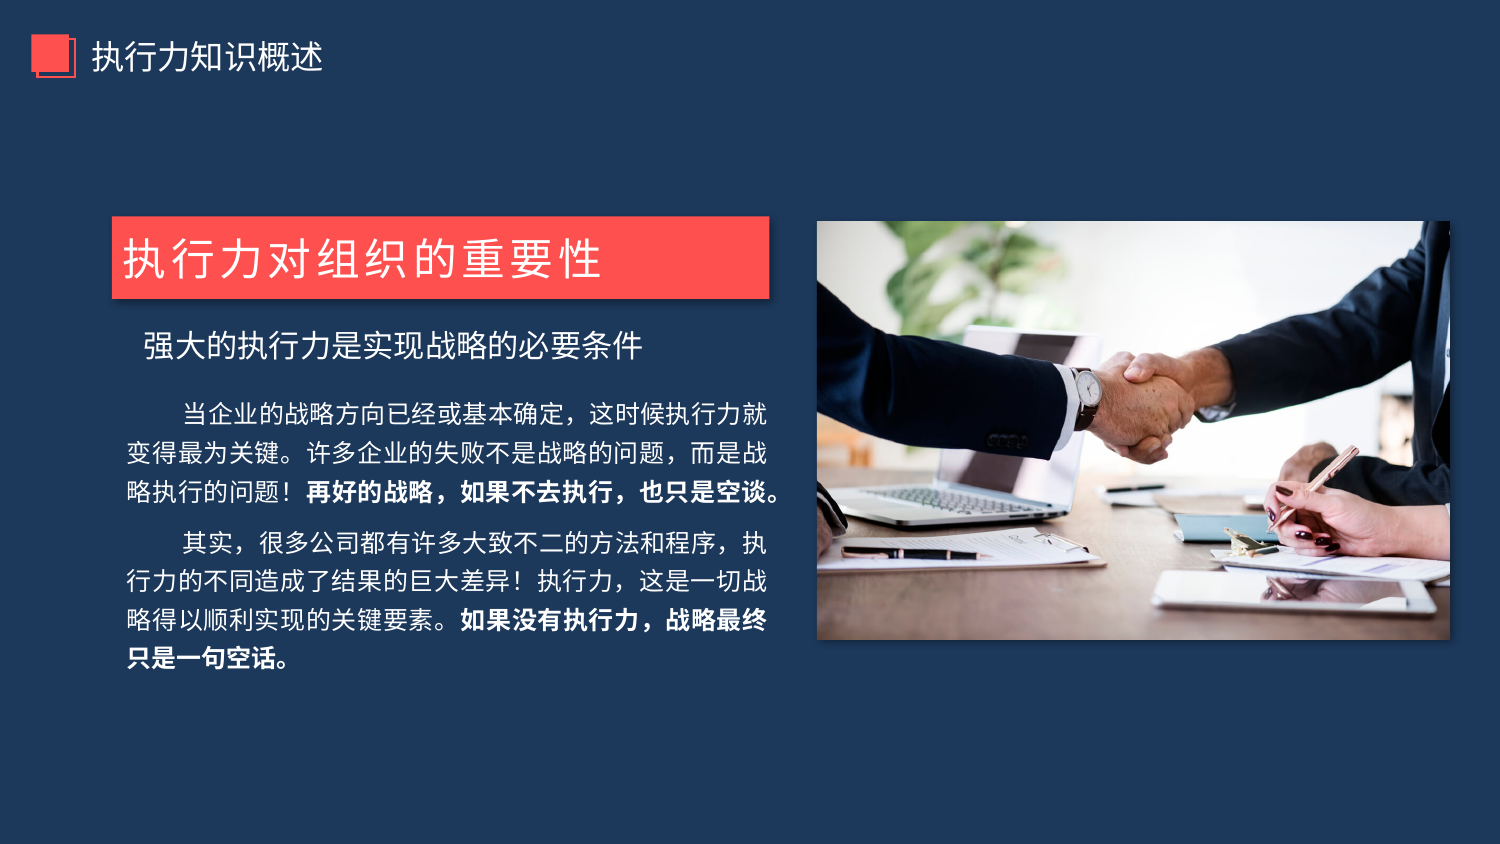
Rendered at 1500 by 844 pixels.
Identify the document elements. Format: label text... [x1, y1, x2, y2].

text_box 执行力对组织的重要性 [111, 225, 788, 290]
text_box [111, 290, 770, 300]
text_box 当企业的战略方向已经或基本确定，这时候执行力就变得最为关键。许多企业的失败不是战略的问题，而是战略执行的问题！再好的战略，如果不去执行，也只是空谈。 [115, 384, 780, 512]
text_box [111, 215, 770, 225]
text_box [816, 221, 1451, 641]
text_box 强大的执行力是实现战略的必要条件 [76, 309, 699, 369]
text_box 其实，很多公司都有许多大致不二的方法和程序，执行力的不同造成了结果的巨大差异！执行力，这是一切战略得以顺利实现的关键要素。如果没有执行力，战略最终只是一句空话。 [115, 512, 780, 679]
